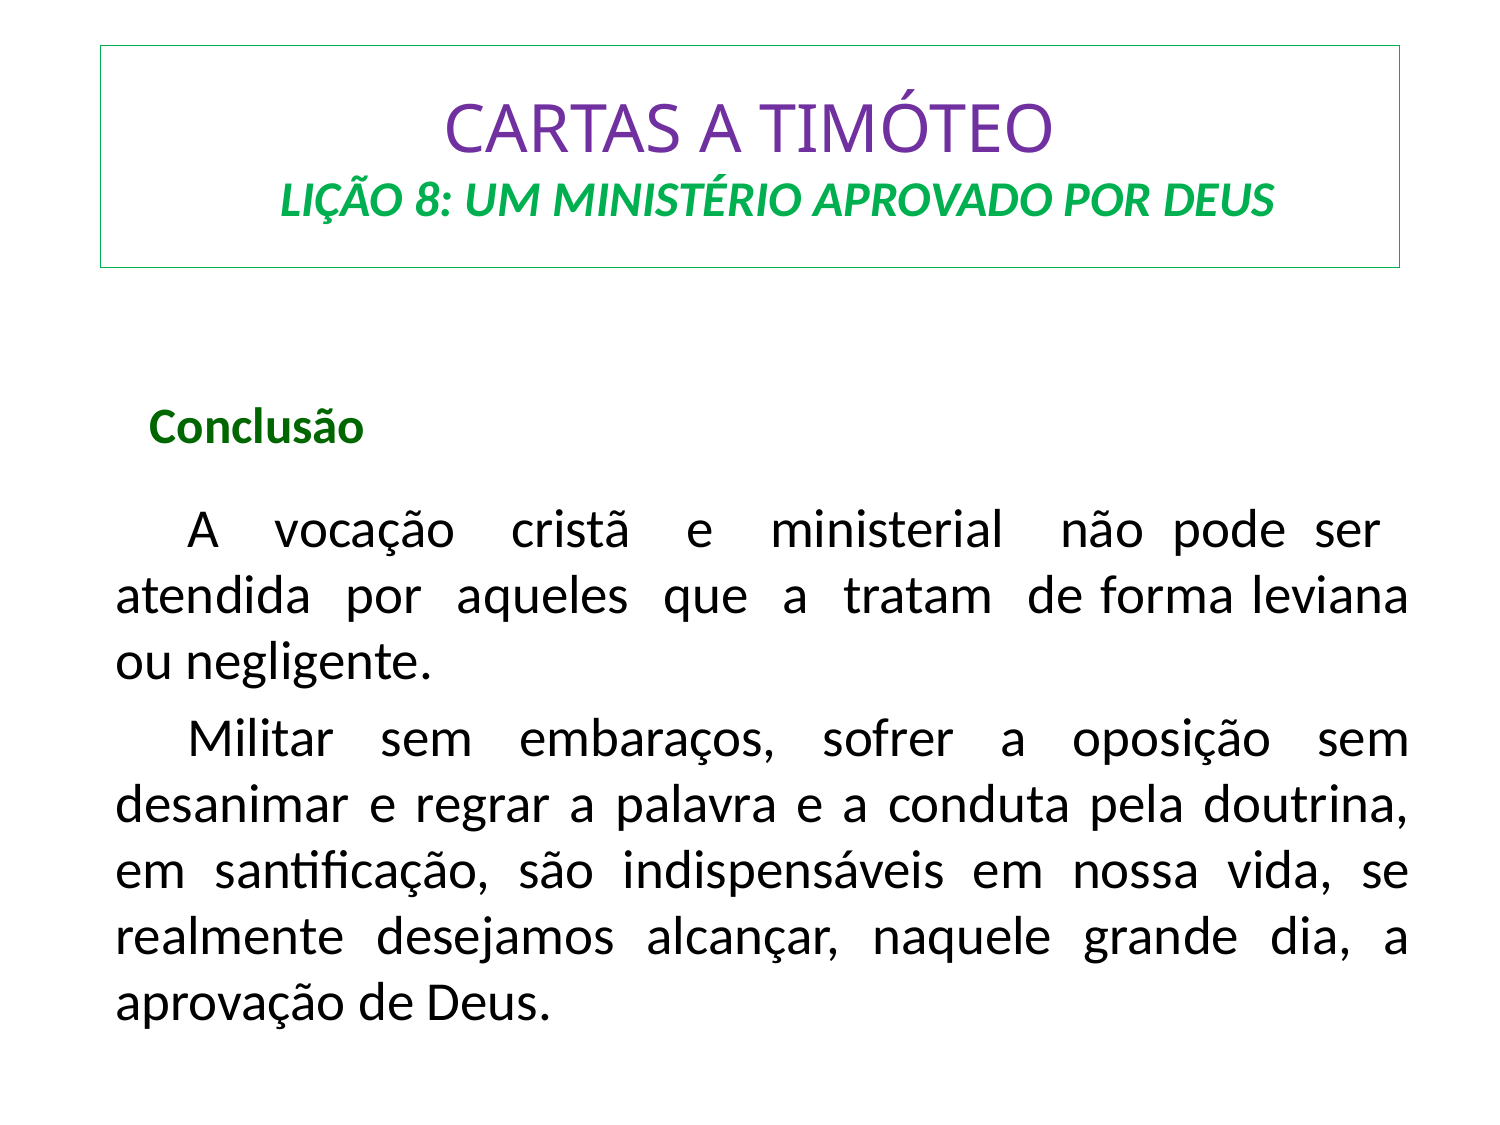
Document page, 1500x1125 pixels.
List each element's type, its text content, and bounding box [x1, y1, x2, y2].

title CARTAS A TIMÓTEO LIÇÃO 8: UM MINISTÉRIO APROVADO POR DEUS [100, 45, 1400, 268]
list Conclusão A vocação cristã e ministerial não pode ser atendida por aqueles que a tratam de forma leviana ou negligente. Militar sem embaraços, sofrer a oposição sem desanimar e regrar a palavra e a conduta pela doutrina, em santificação, são indispensáveis em nossa vida, se realmente desejamos alcançar, naquele grande dia, a aprovação de Deus. [100, 385, 1427, 1047]
